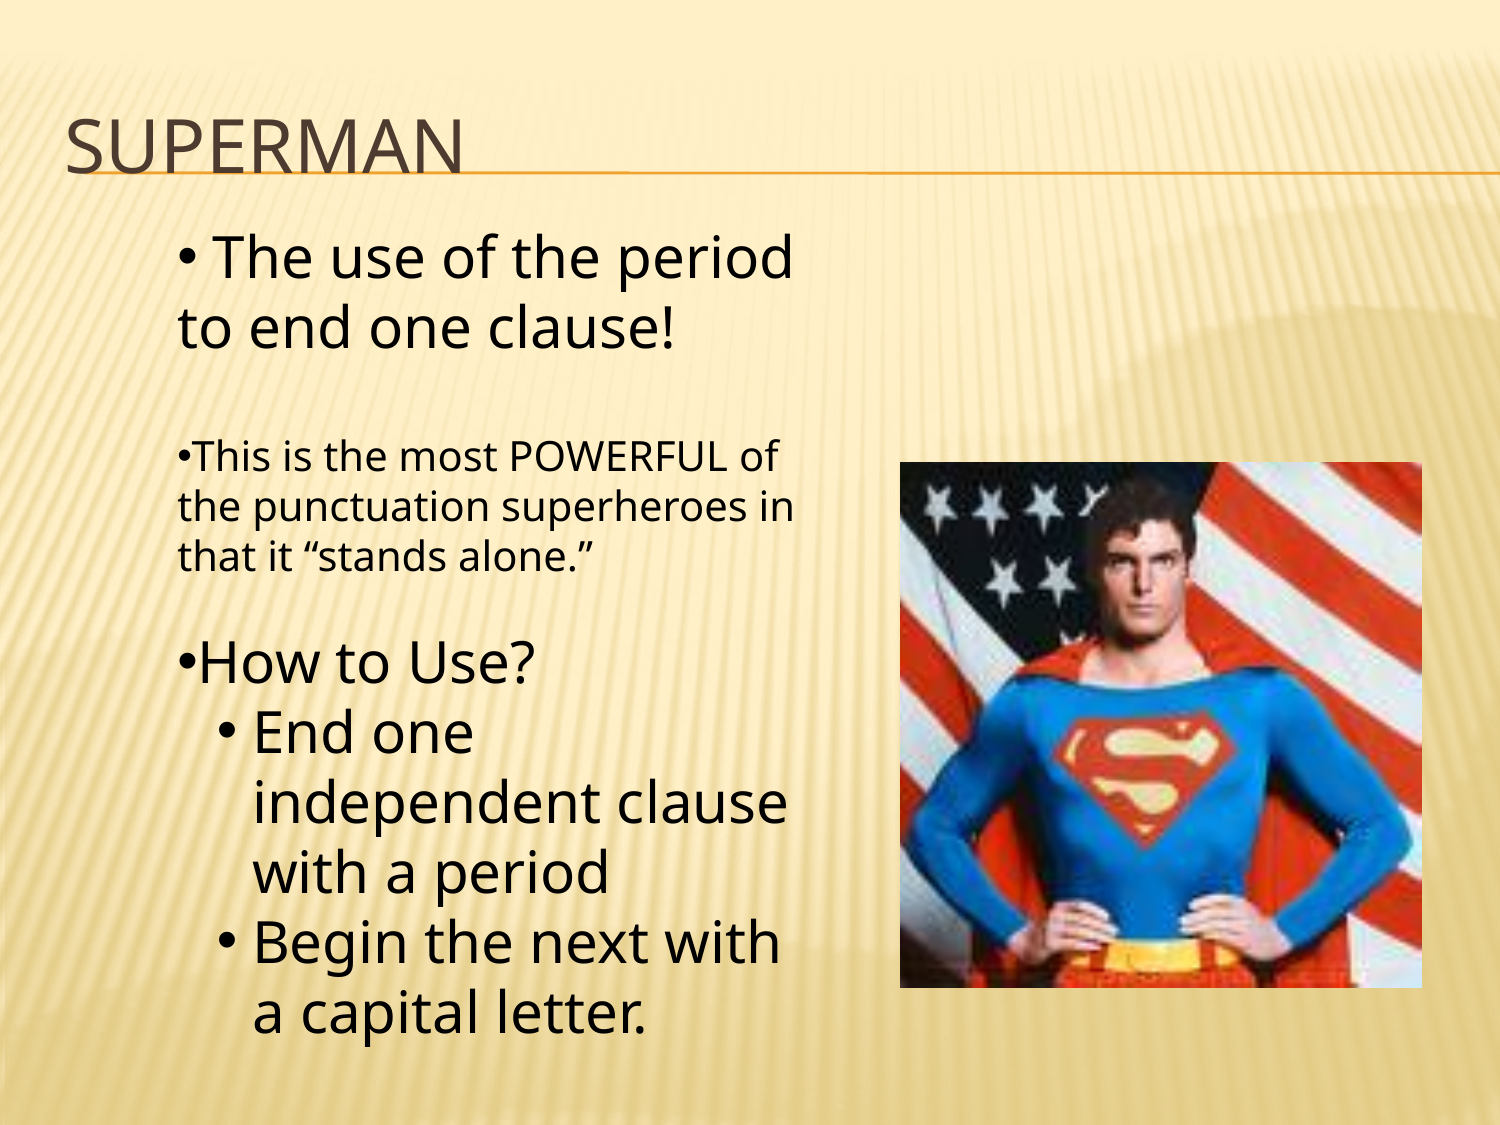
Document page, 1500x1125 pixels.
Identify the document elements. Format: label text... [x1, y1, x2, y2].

text_box The use of the period to end one clause! This is the most POWERFUL of the punctuation superheroes in that it “stands alone.” How to Use? End one independent clause with a period Begin the next with a capital letter. [162, 212, 813, 1053]
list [899, 462, 1422, 988]
title Superman [50, 75, 1475, 213]
